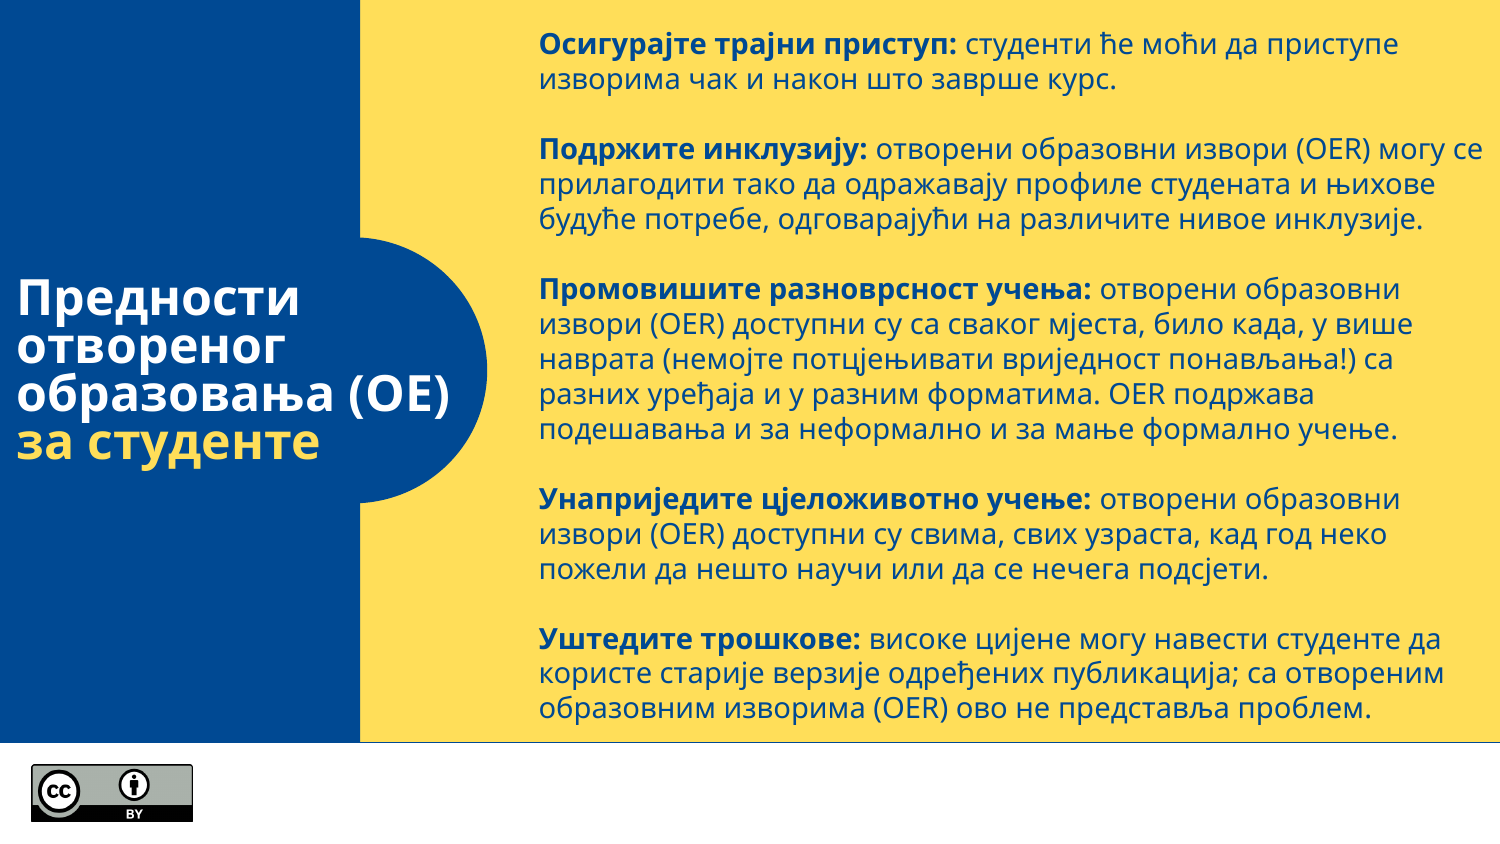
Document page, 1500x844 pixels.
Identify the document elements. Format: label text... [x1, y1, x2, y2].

text_box [0, 749, 1500, 844]
picture [31, 764, 193, 822]
text_box Осигурајте трајни приступ: студенти ће моћи да приступе изворима чак и након што заврше курс. Подржите инклузију: отворени образовни извори (OER) могу се прилагодити тако да одражавају профиле студената и њихове будуће потребе, одговарајући на различите нивое инклузије. Промовишите разноврсност учења: отворени образовни извори (OER) доступни су са сваког мјеста, било када, у више наврата (немојте потцјењивати вриједност понављања!) са разних уређаја и у разним форматима. OER подржава подешавања и за неформално и за мање формално учење. Унаприједите цјеложивотно учење: отворени образовни извори (OER) доступни су свима, свих узраста, кад год неко пожели да нешто научи или да се нечега подсјети. Уштедите трошкове: високе цијене могу навести студенте да користе старије верзије одређених публикација; са отвореним образовним изворима (OER) ово не представља проблем. [523, 10, 1500, 740]
text_box [0, 0, 361, 741]
text_box [284, 485, 421, 504]
text_box [274, 237, 431, 262]
text_box Предности отвореног образовања (ОЕ) за студенте [1, 262, 488, 485]
